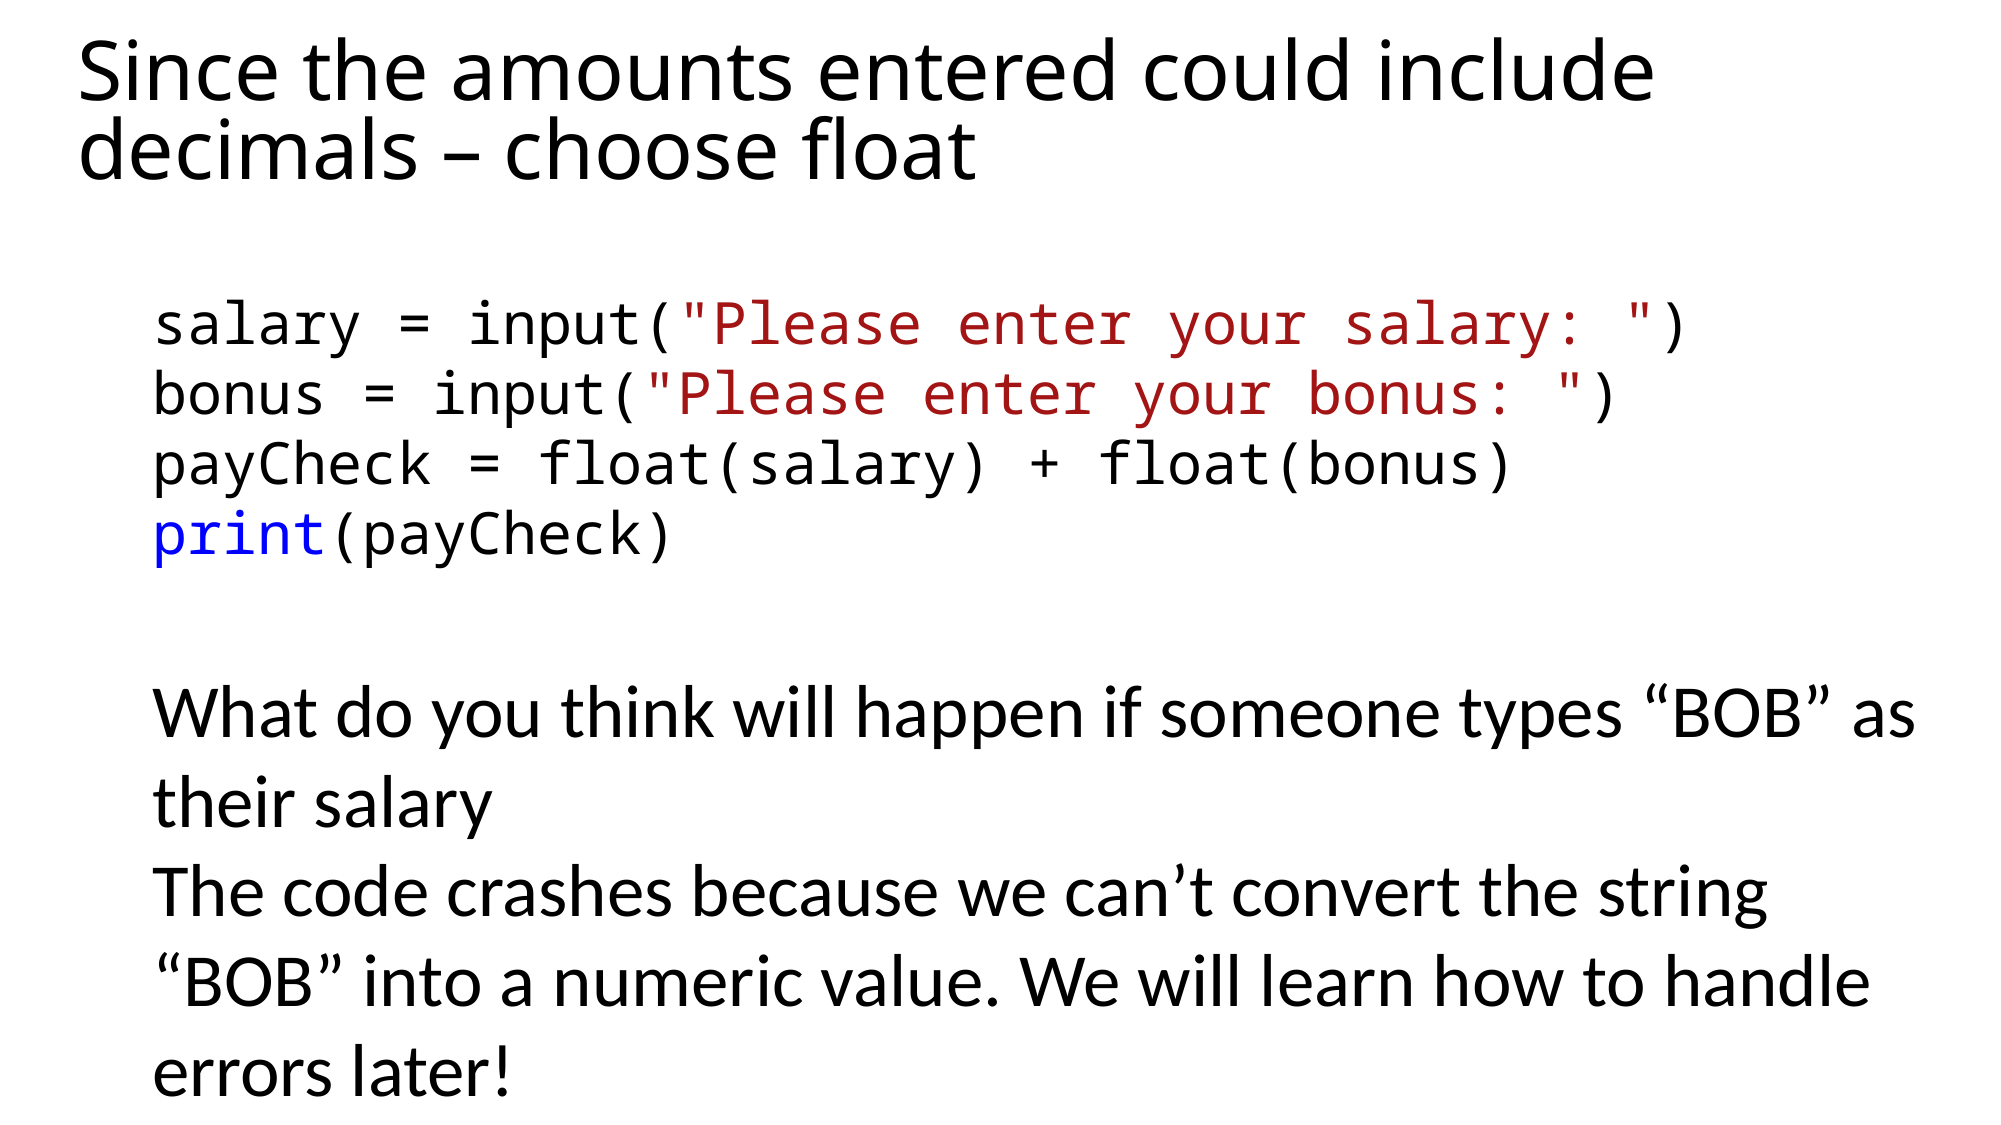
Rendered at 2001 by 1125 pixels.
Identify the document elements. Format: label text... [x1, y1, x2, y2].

text_box The code crashes because we can’t convert the string “BOB” into a numeric value. We will learn how to handle errors later! [137, 834, 1941, 1119]
text_box What do you think will happen if someone types “BOB” as their salary [137, 655, 1941, 834]
text_box salary = input("Please enter your salary: ") bonus = input("Please enter your bonus: ") payCheck = float(salary) + float(bonus) print(payCheck) [137, 278, 1905, 574]
title Since the amounts entered could include decimals – choose float [62, 29, 1953, 205]
